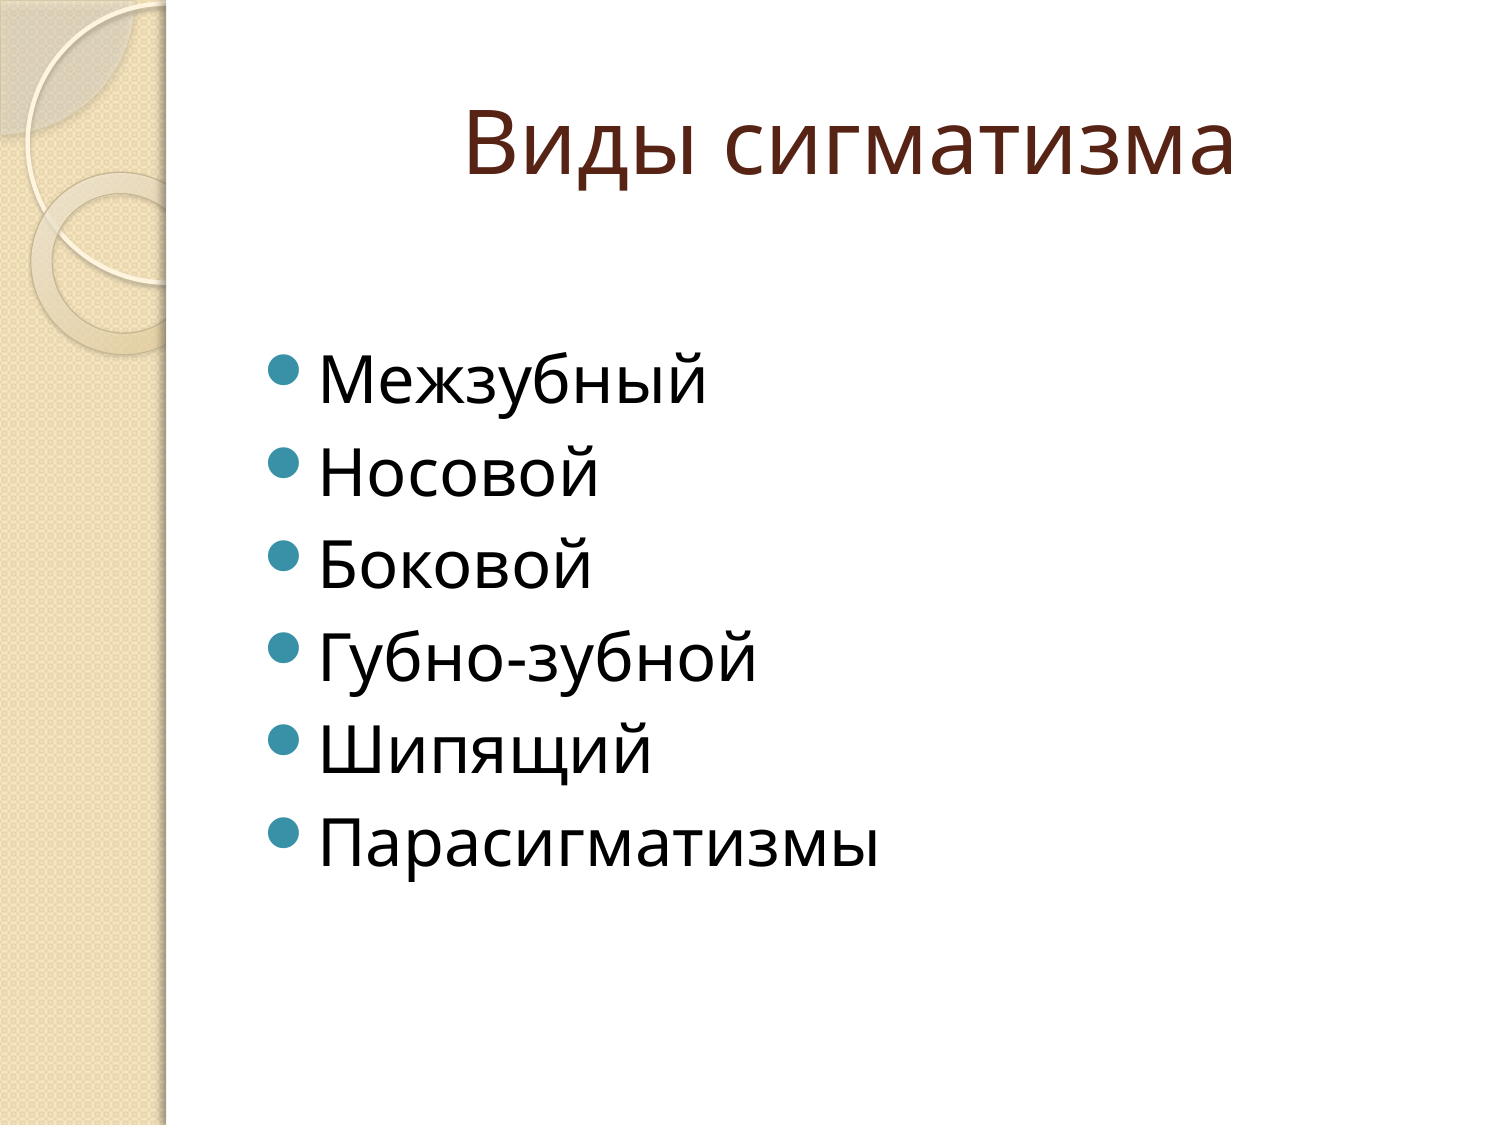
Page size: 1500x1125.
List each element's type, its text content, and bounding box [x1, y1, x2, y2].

list Межзубный Носовой Боковой Губно-зубной Шипящий Парасигматизмы [235, 237, 1466, 1025]
title Виды сигматизма [235, 45, 1466, 233]
